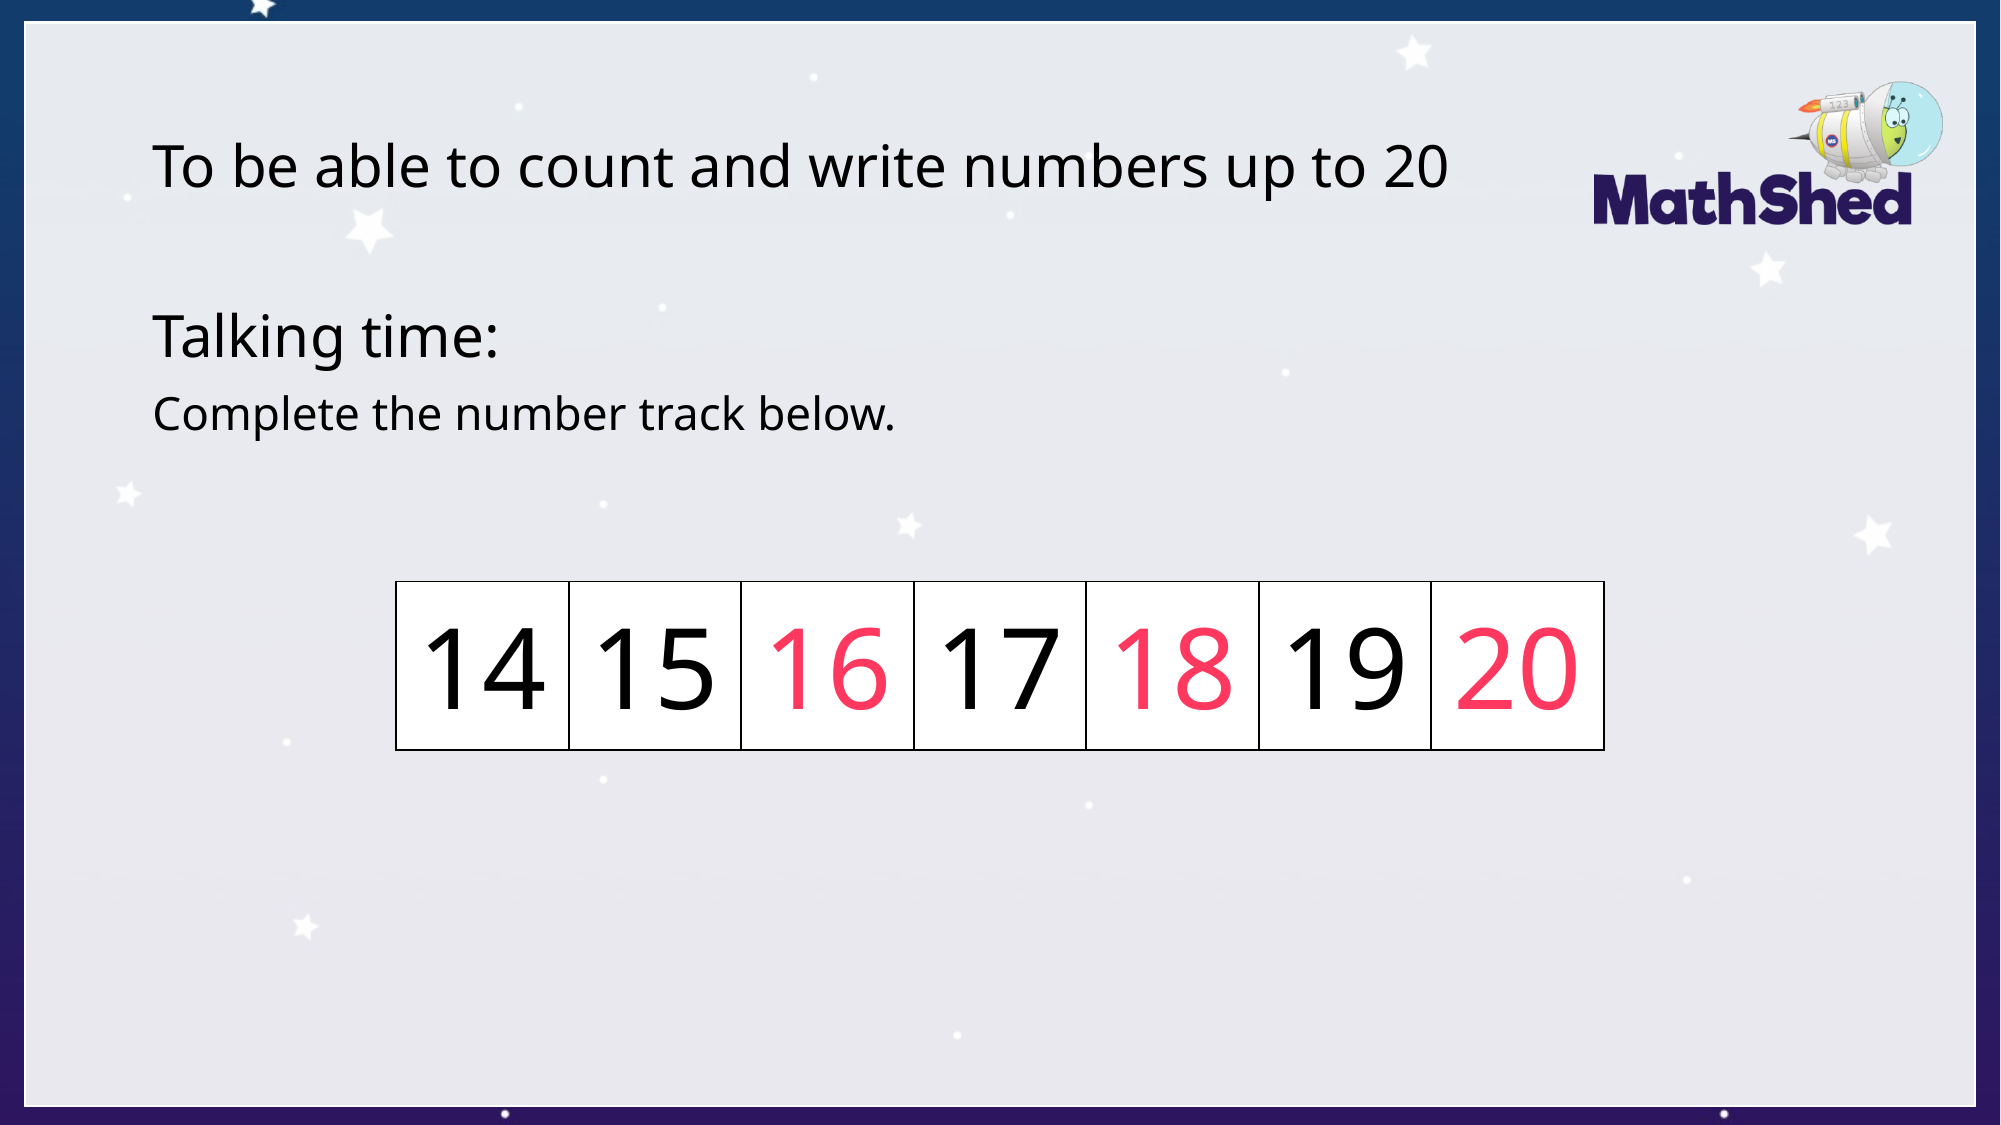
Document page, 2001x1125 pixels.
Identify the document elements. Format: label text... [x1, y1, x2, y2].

table_header 19 [1260, 582, 1430, 749]
table_header 17 [915, 582, 1085, 749]
list Talking time: Complete the number track below. [137, 299, 1863, 1014]
table_header 14 [397, 582, 568, 749]
table_header 16 [742, 582, 913, 749]
table_header 18 [1087, 582, 1258, 749]
picture [0, 0, 2001, 1125]
title To be able to count and write numbers up to 20 [137, 59, 1578, 278]
table_header 20 [1432, 582, 1603, 749]
table_header 15 [570, 582, 740, 749]
